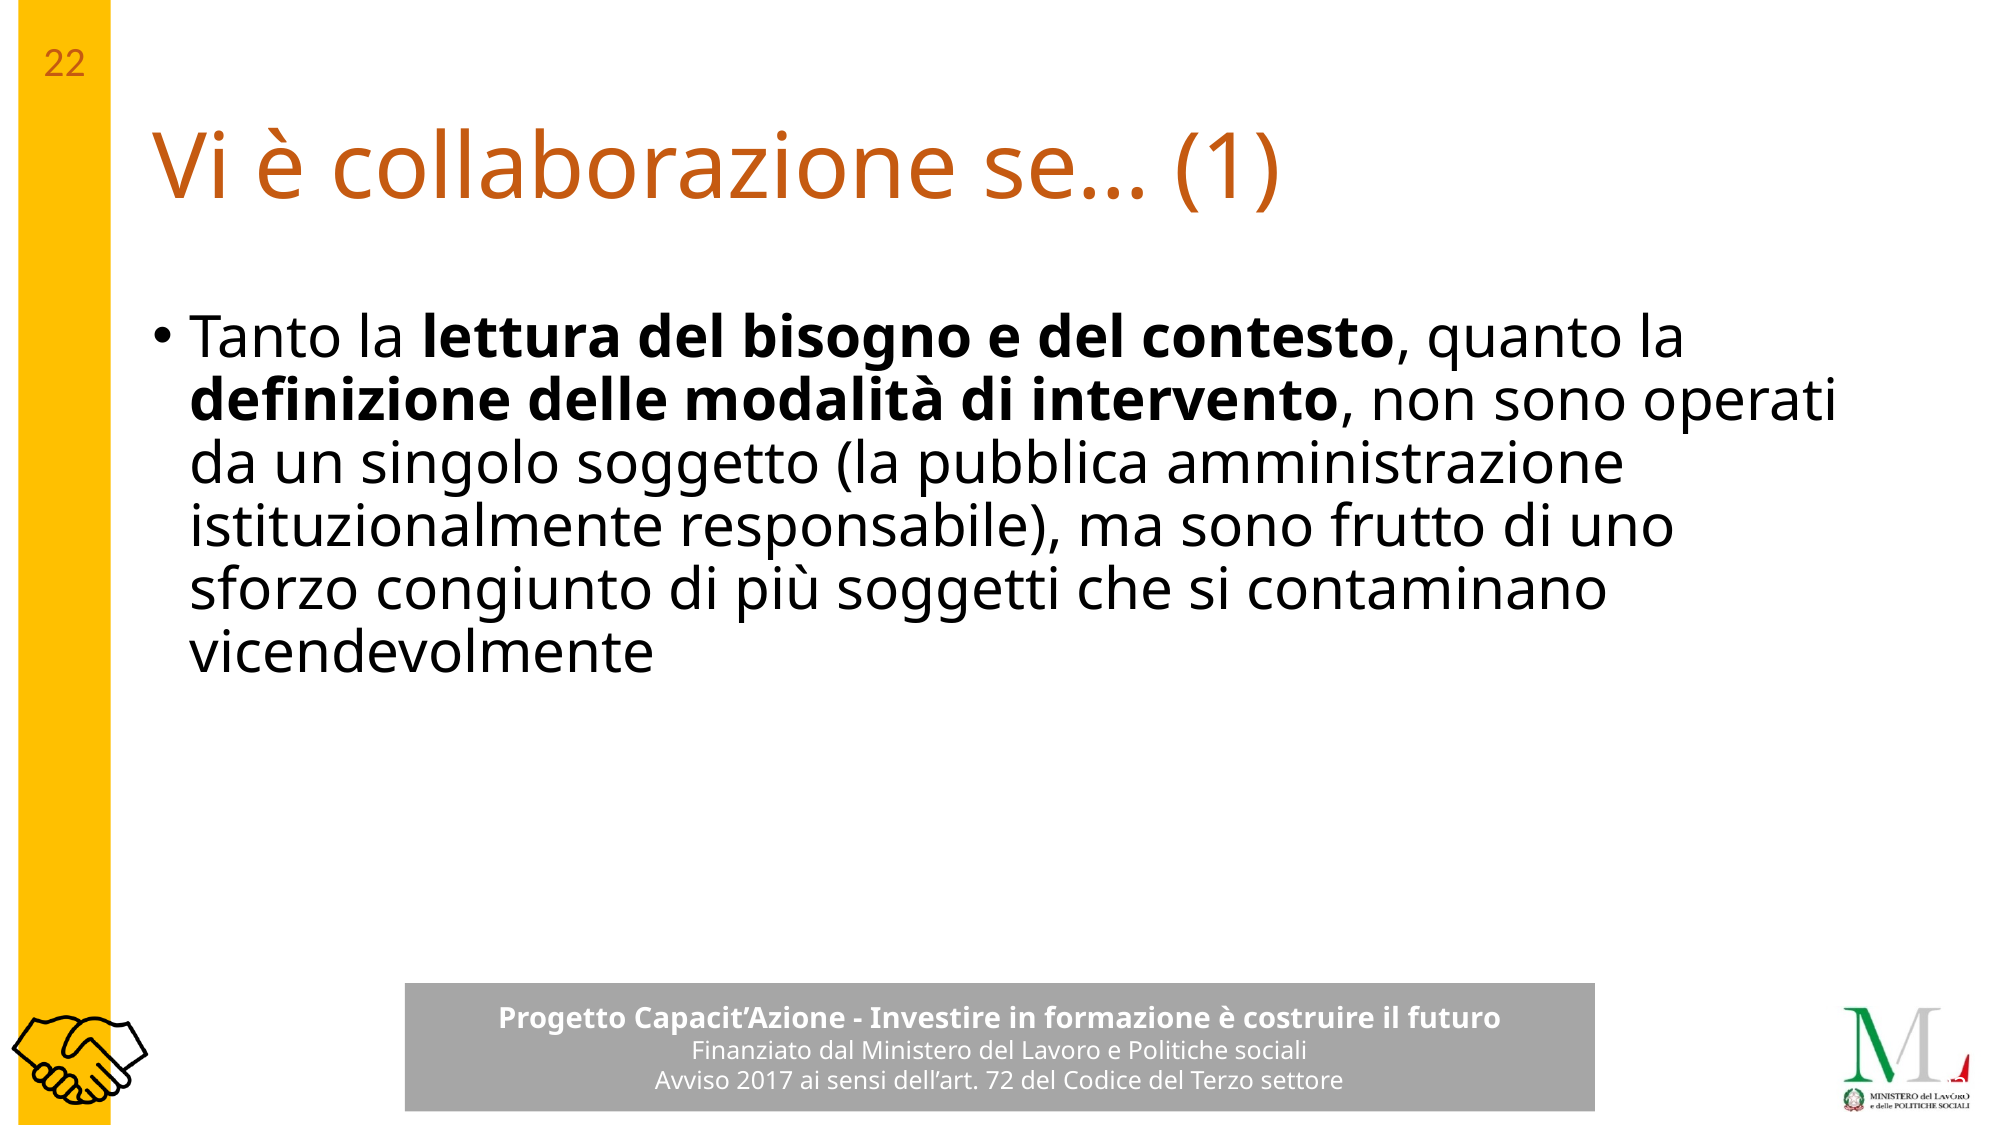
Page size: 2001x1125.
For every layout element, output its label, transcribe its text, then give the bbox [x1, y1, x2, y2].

picture [1826, 1006, 1987, 1112]
list Tanto la lettura del bisogno e del contesto, quanto la definizione delle modalità di intervento, non sono operati da un singolo soggetto (la pubblica amministrazione istituzionalmente responsabile), ma sono frutto di uno sforzo congiunto di più soggetti che si contaminano vicendevolmente [137, 299, 1863, 1014]
slide_number 22 [1911, 1057, 1995, 1118]
picture [10, 1009, 149, 1109]
title Vi è collaborazione se… (1) [137, 59, 1863, 278]
